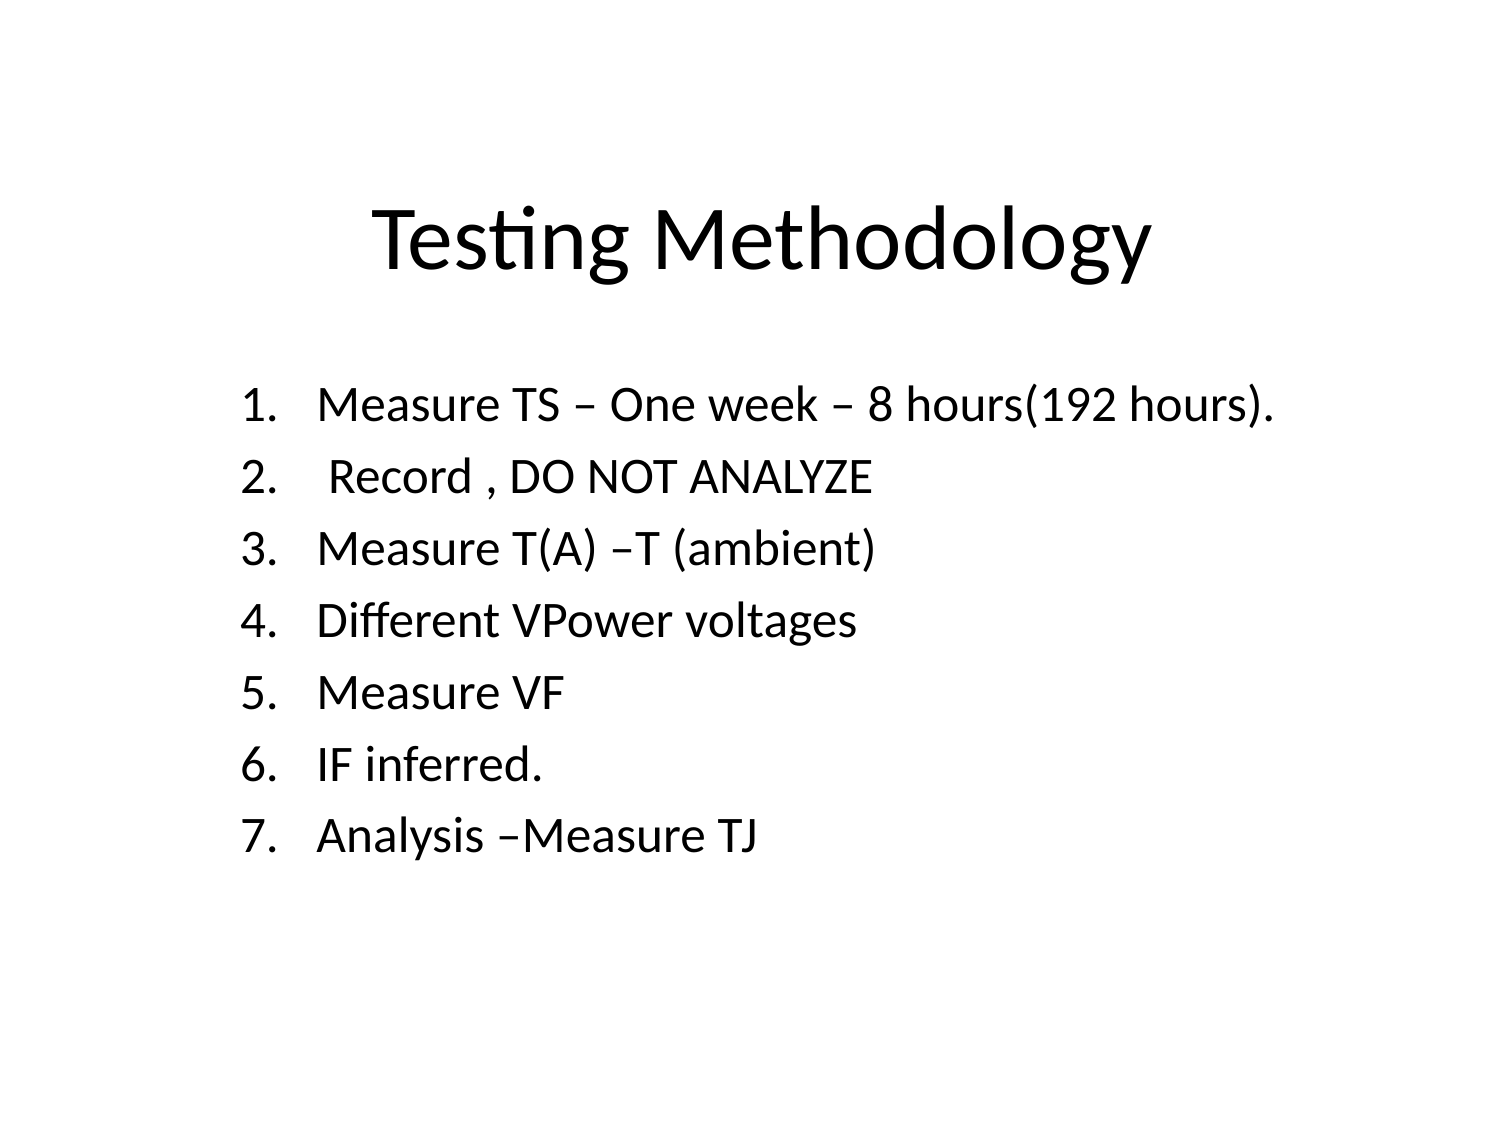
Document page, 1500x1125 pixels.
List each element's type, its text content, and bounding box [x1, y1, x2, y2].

subtitle Measure TS – One week – 8 hours(192 hours). Record , DO NOT ANALYZE Measure T(A) –T (ambient) Different VPower voltages Measure VF IF inferred. Analysis –Measure TJ [225, 362, 1300, 938]
title Testing Methodology [125, 112, 1400, 354]
